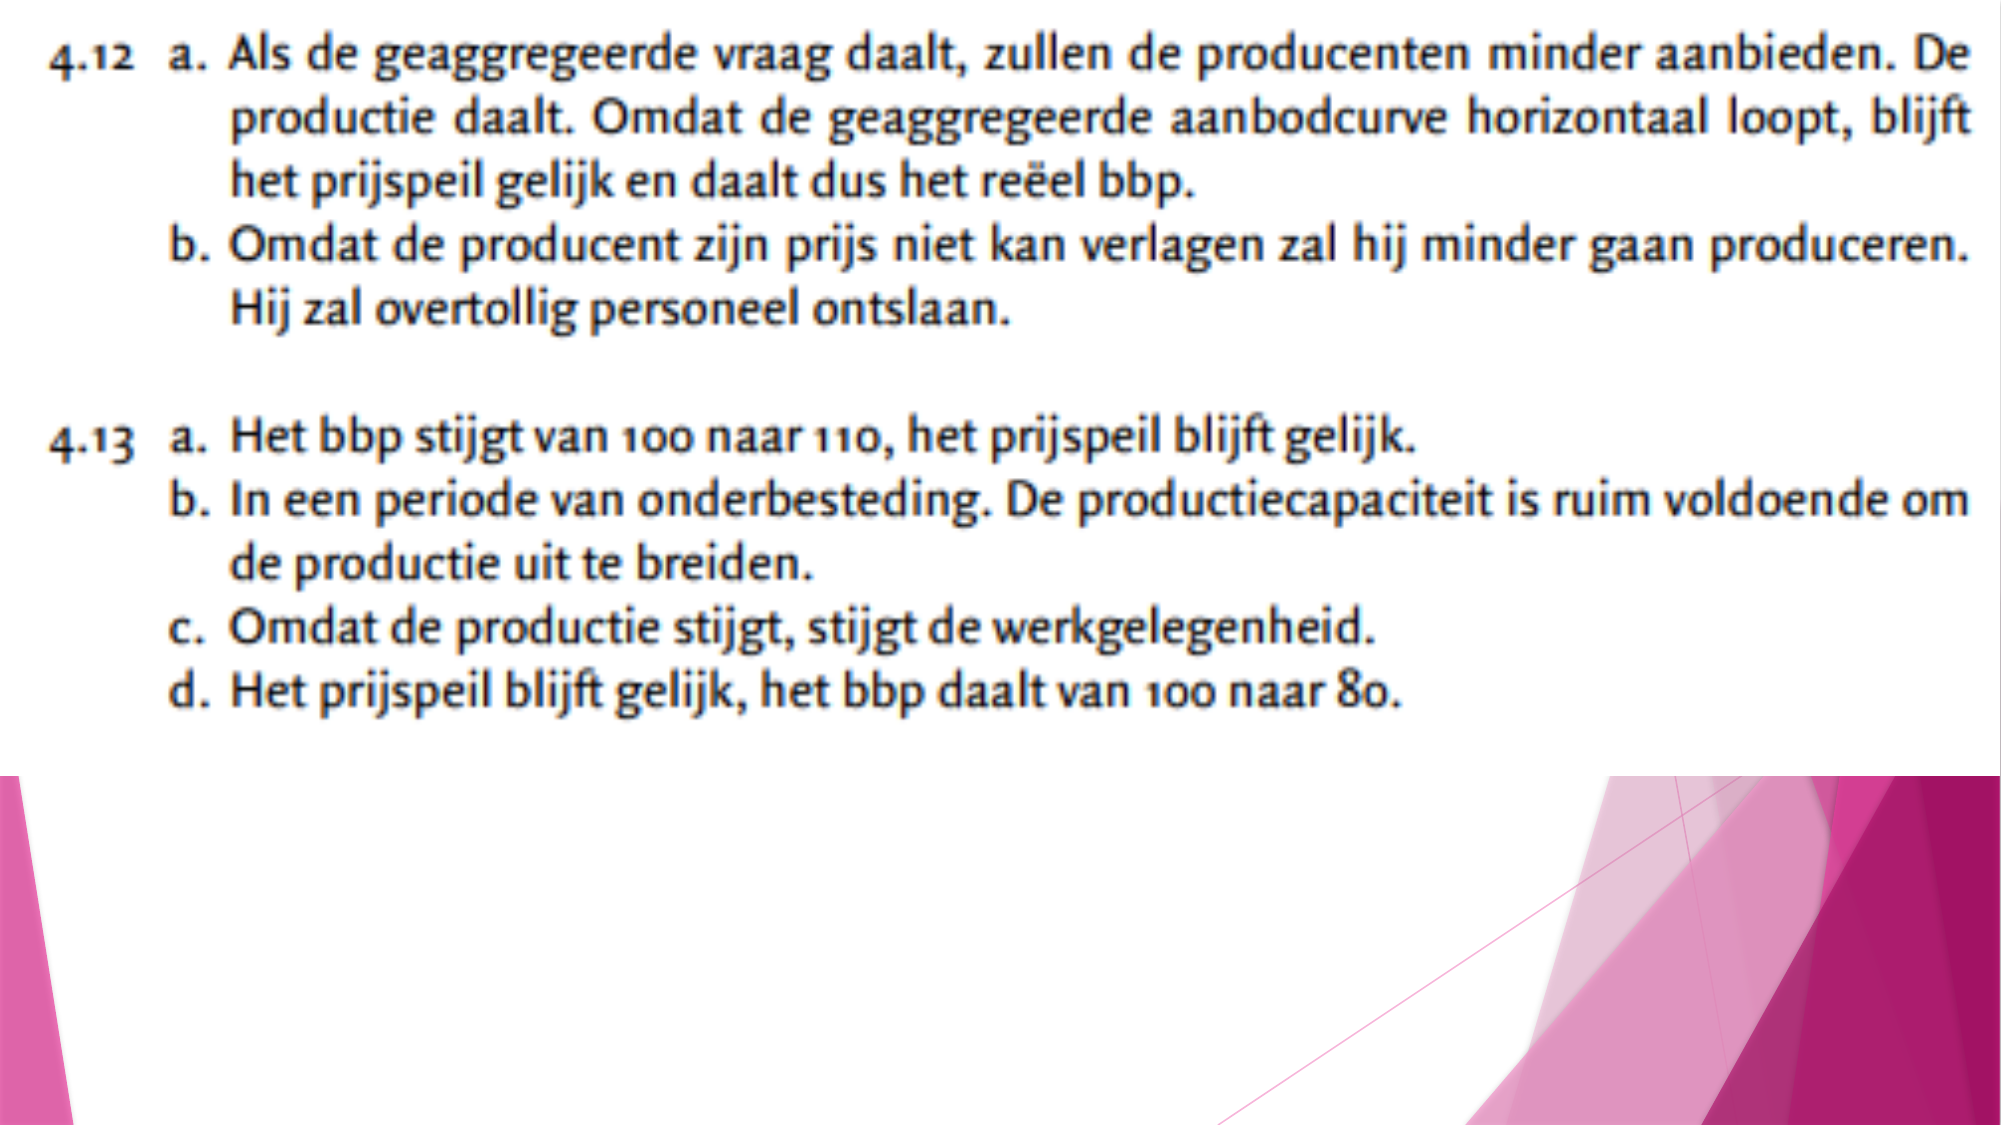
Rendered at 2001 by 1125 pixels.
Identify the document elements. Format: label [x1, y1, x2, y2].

picture [0, 0, 2000, 776]
